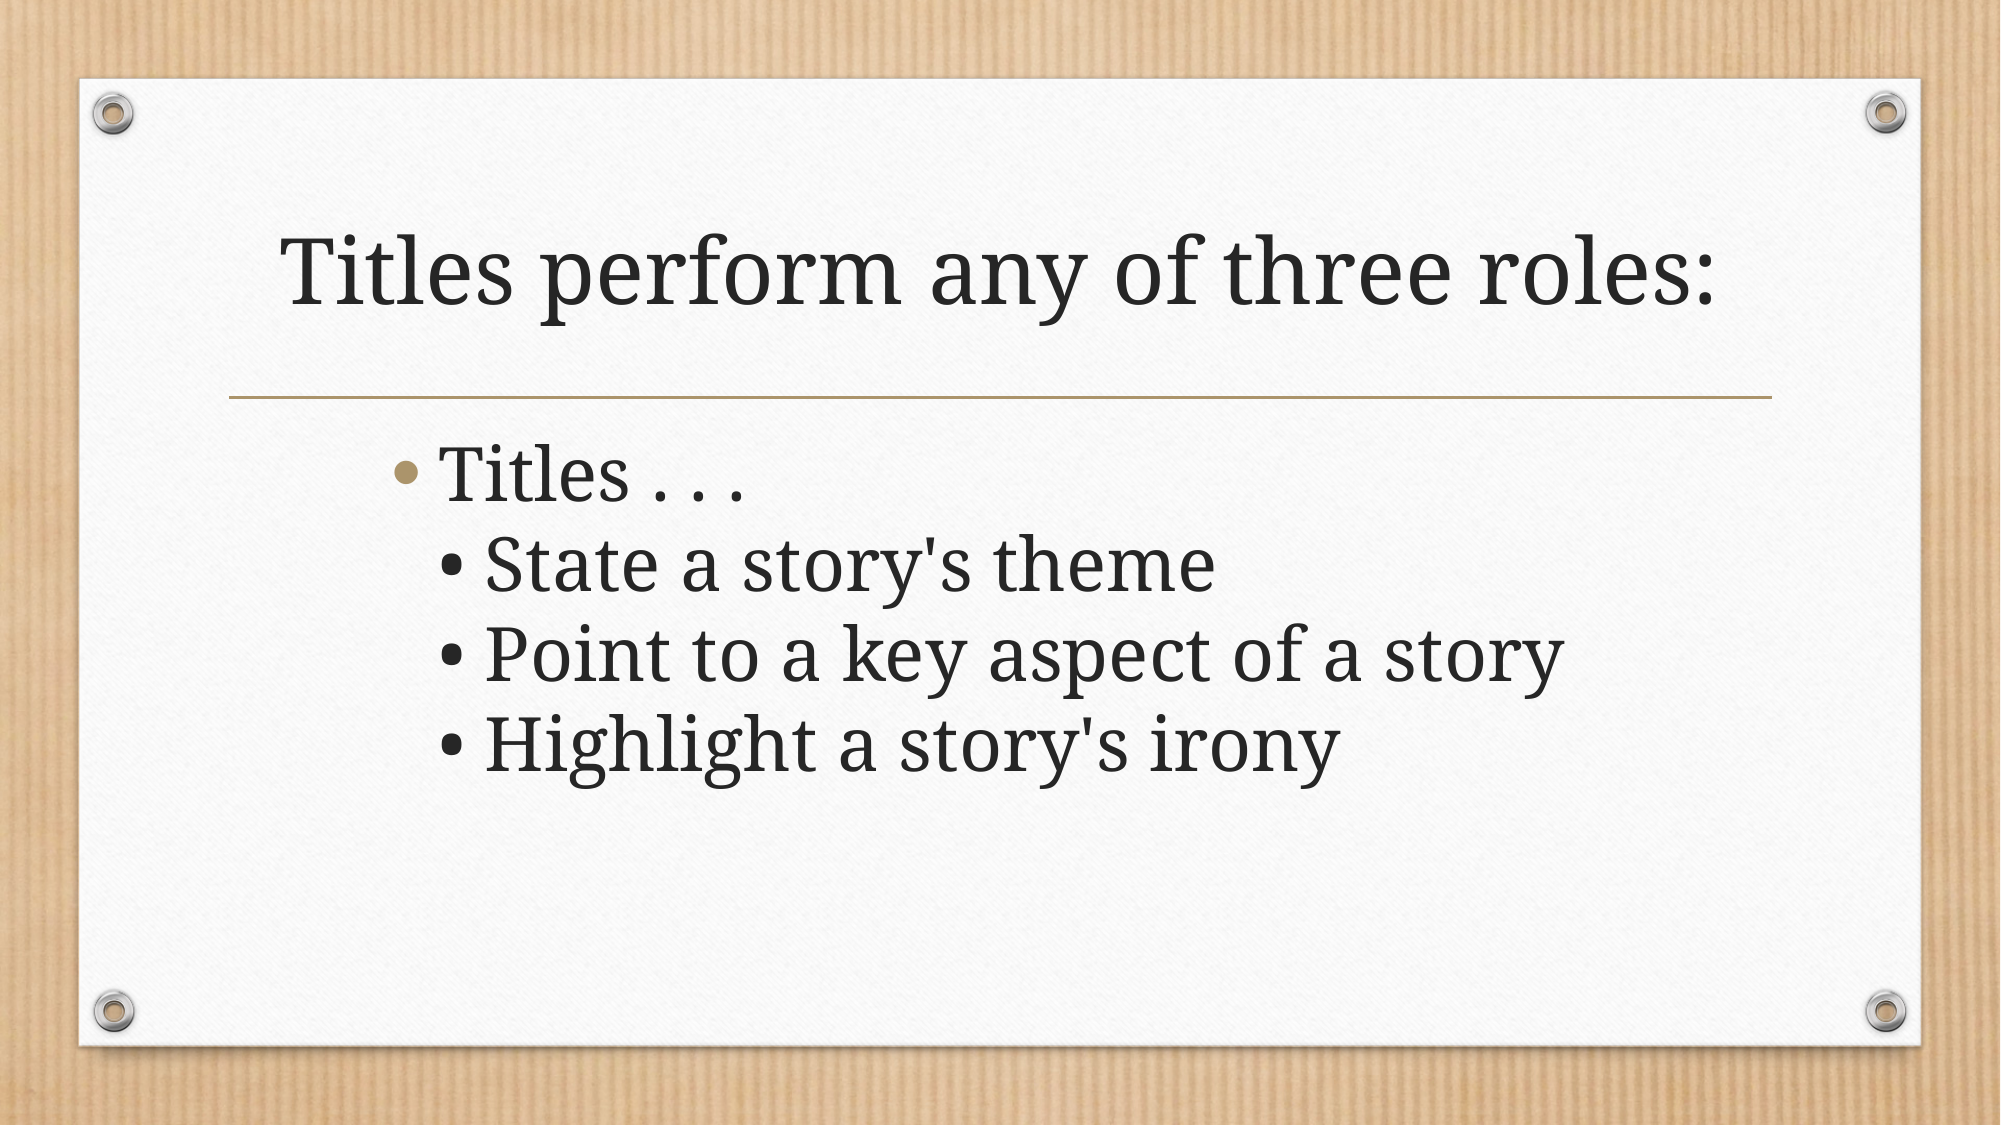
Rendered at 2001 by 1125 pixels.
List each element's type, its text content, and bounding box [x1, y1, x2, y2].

list Titles . . . • State a story's theme • Point to a key aspect of a story • Highlight a story's irony [376, 419, 1788, 964]
picture [0, 0, 2001, 1125]
title Titles perform any of three roles: [212, 161, 1788, 375]
